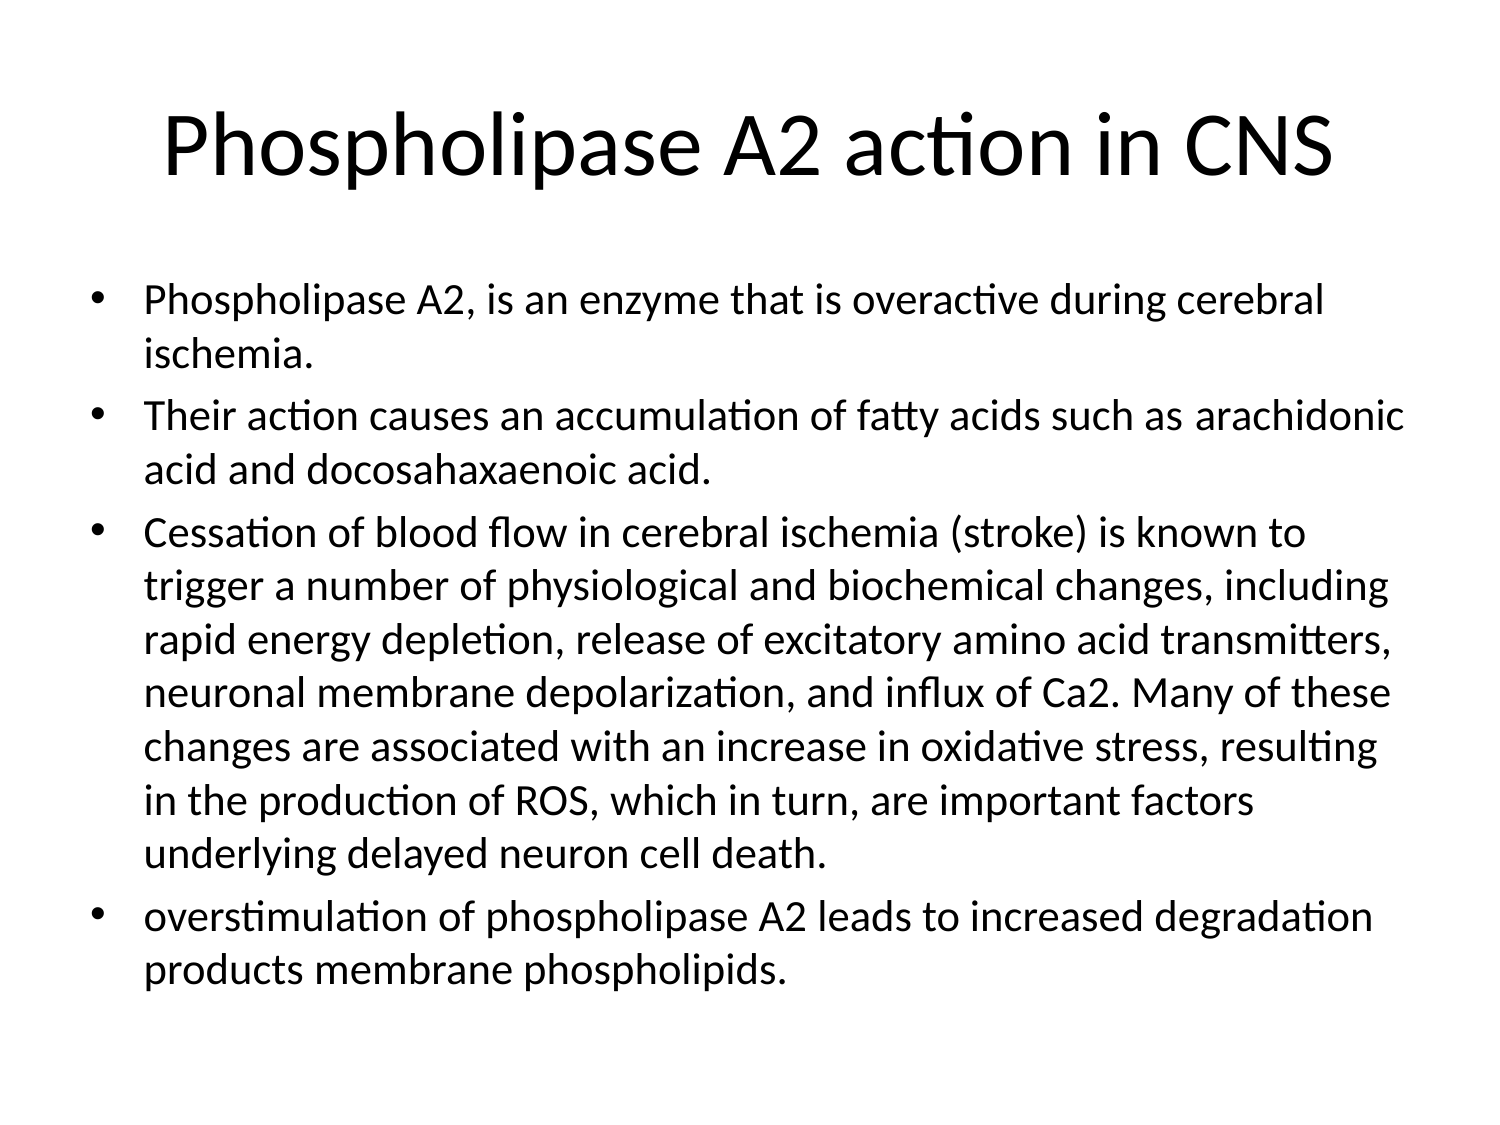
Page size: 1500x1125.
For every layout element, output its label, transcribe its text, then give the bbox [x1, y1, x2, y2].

list Phospholipase A2, is an enzyme that is overactive during cerebral ischemia. Their action causes an accumulation of fatty acids such as arachidonic acid and docosahaxaenoic acid. Cessation of blood flow in cerebral ischemia (stroke) is known to trigger a number of physiological and biochemical changes, including rapid energy depletion, release of excitatory amino acid transmitters, neuronal membrane depolarization, and influx of Ca2. Many of these changes are associated with an increase in oxidative stress, resulting in the production of ROS, which in turn, are important factors underlying delayed neuron cell death. overstimulation of phospholipase A2 leads to increased degradation products membrane phospholipids. [75, 262, 1425, 1005]
title Phospholipase A2 action in CNS [75, 45, 1425, 233]
